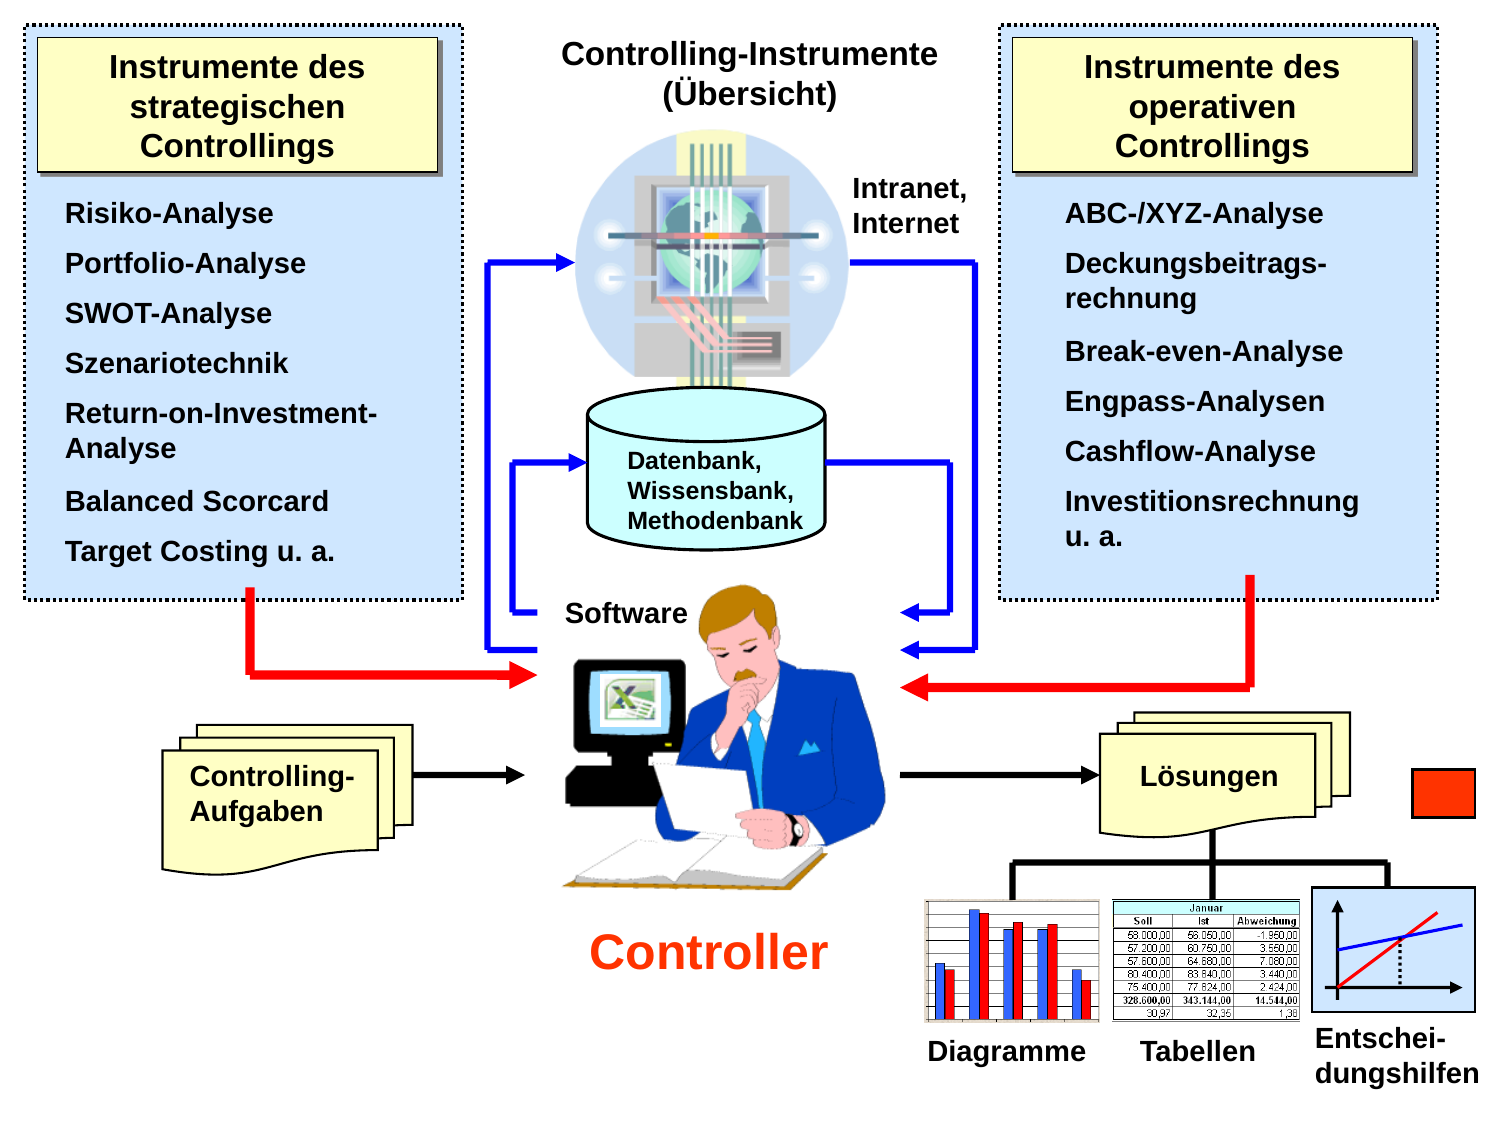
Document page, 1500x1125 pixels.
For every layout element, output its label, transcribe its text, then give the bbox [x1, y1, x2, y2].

text_box Deckungsbeitrags-rechnung [1050, 237, 1375, 323]
text_box Controller [574, 922, 875, 988]
text_box [1100, 712, 1351, 838]
text_box [587, 429, 825, 540]
text_box [1312, 887, 1475, 1012]
text_box [488, 256, 569, 269]
text_box [162, 724, 413, 875]
text_box Balanced Scorcard [49, 474, 438, 524]
text_box [899, 768, 1100, 782]
text_box [1331, 900, 1344, 949]
text_box Tabellen [1125, 1032, 1299, 1075]
text_box [900, 643, 976, 657]
text_box [999, 24, 1438, 600]
text_box [626, 543, 786, 550]
text_box Instrumente des operativen Controllings [1012, 37, 1413, 172]
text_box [1112, 899, 1301, 1025]
text_box [412, 768, 526, 782]
text_box Return-on-Investment- Analyse [49, 387, 413, 473]
text_box [250, 668, 532, 682]
text_box [513, 456, 588, 469]
text_box Datenbank, Wissensbank, Methodenbank [612, 437, 863, 543]
text_box Controlling-Instrumente (Übersicht) [537, 24, 963, 120]
text_box Engpass-Analysen [1050, 374, 1375, 424]
text_box Controlling-Aufgaben [174, 749, 388, 835]
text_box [599, 674, 661, 727]
text_box [900, 606, 950, 619]
text_box [1339, 981, 1463, 994]
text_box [924, 899, 1101, 1023]
text_box Target Costing u. a. [49, 524, 438, 575]
text_box Portfolio-Analyse [50, 238, 375, 288]
text_box Diagramme [912, 1024, 1113, 1075]
text_box Szenariotechnik [50, 337, 375, 387]
text_box ABC-/XYZ-Analyse [1050, 187, 1375, 237]
text_box Break-even-Analyse [1050, 324, 1375, 374]
text_box Instrumente des strategischen Controllings [37, 37, 438, 172]
text_box [24, 24, 463, 600]
text_box SWOT-Analyse [50, 288, 375, 337]
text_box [537, 574, 896, 913]
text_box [574, 124, 853, 421]
text_box Lösungen [1125, 749, 1300, 800]
text_box Risiko-Analyse [50, 187, 375, 238]
text_box Cashflow-Analyse [1049, 424, 1438, 475]
text_box [900, 681, 1249, 694]
text_box Intranet, Internet [856, 162, 988, 248]
text_box [1412, 769, 1475, 818]
text_box Investitionsrechnung u. a. [1050, 474, 1388, 560]
text_box Entschei-dungshilfen [1299, 1012, 1500, 1098]
